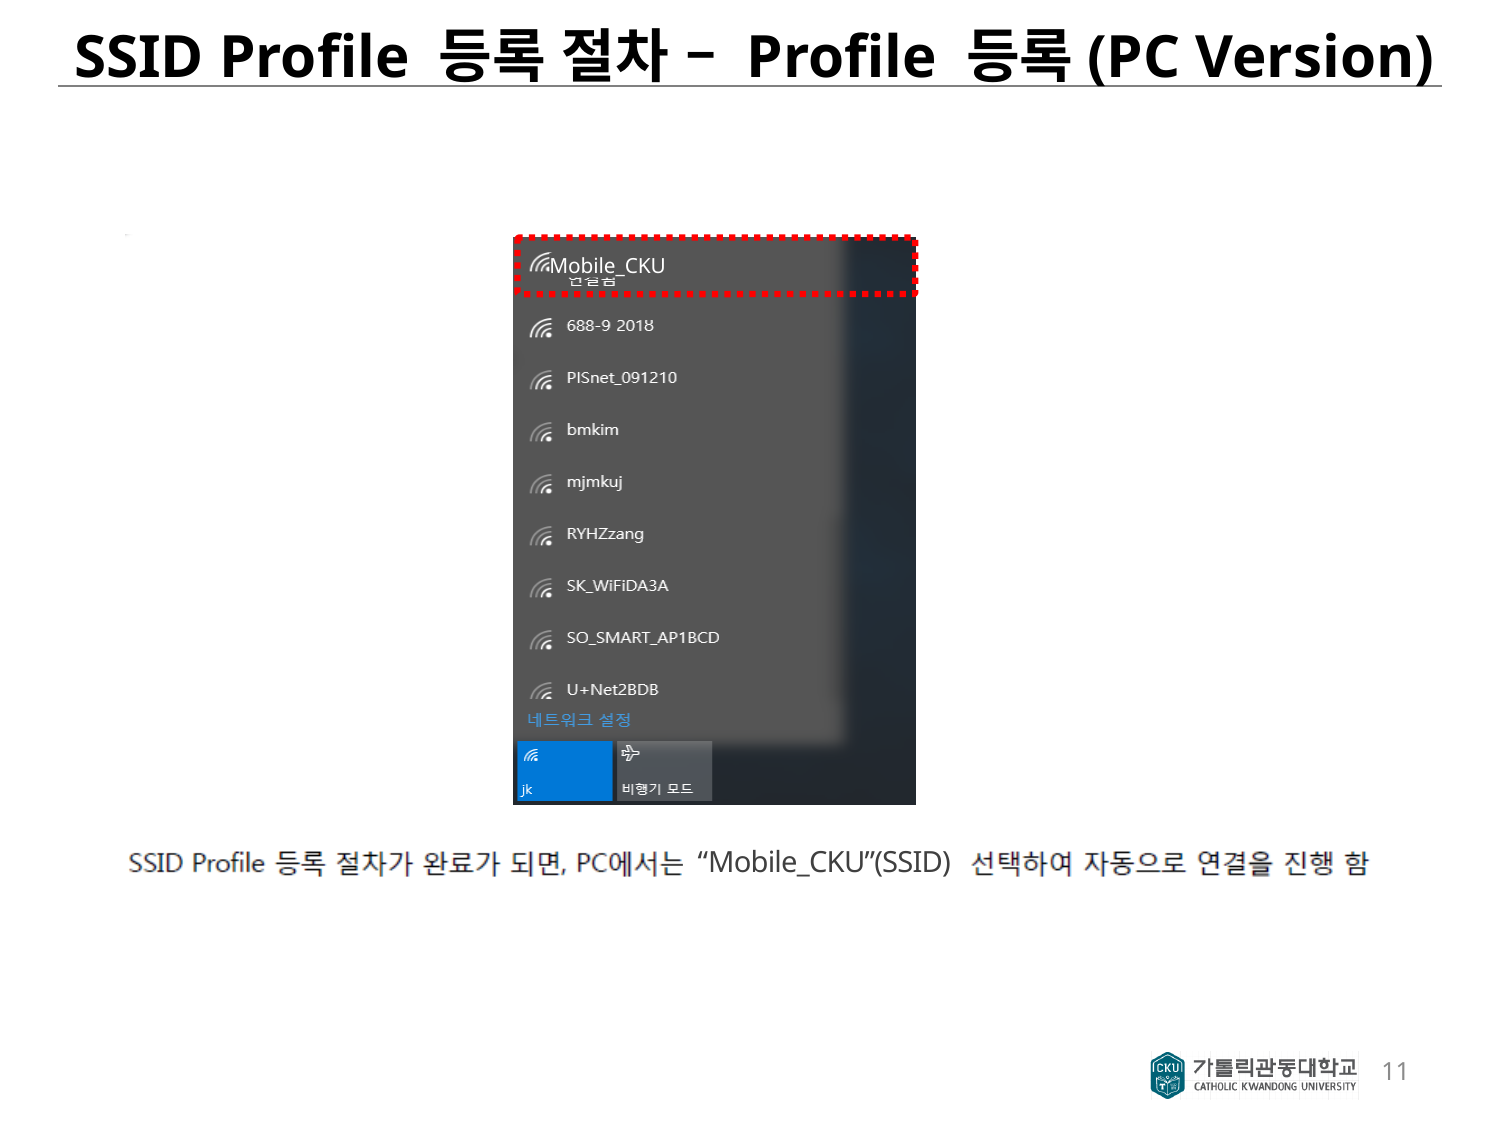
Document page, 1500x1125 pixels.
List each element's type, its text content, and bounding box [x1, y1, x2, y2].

text_box SSID Profile 등록 절차 – Profile 등록(PC Version) [59, 11, 1449, 97]
picture [125, 234, 1375, 891]
slide_number 11 [1074, 1042, 1425, 1103]
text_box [513, 237, 916, 805]
